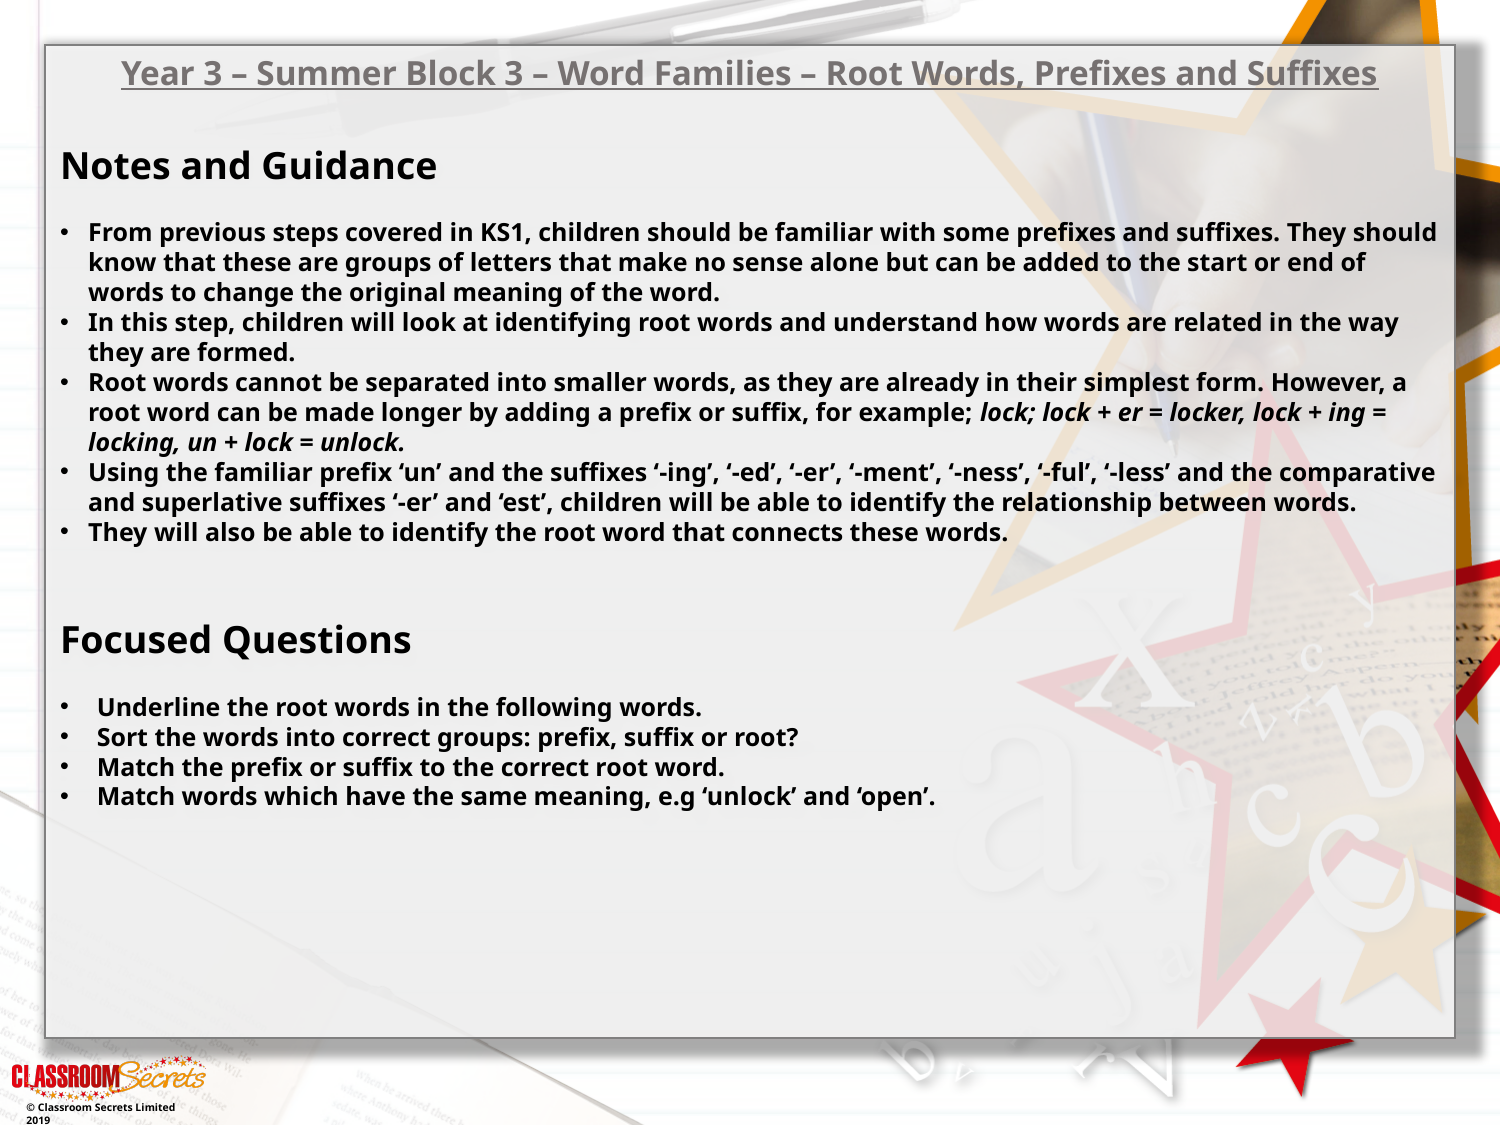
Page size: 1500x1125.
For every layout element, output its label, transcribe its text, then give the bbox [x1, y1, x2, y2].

text_box Year 3 – Summer Block 3 – Word Families – Root Words, Prefixes and Suffixes Notes and Guidance From previous steps covered in KS1, children should be familiar with some prefixes and suffixes. They should know that these are groups of letters that make no sense alone but can be added to the start or end of words to change the original meaning of the word. In this step, children will look at identifying root words and understand how words are related in the way they are formed. Root words cannot be separated into smaller words, as they are already in their simplest form. However, a root word can be made longer by adding a prefix or suffix, for example; lock; lock + er = locker, lock + ing = locking, un + lock = unlock. Using the familiar prefix ‘un’ and the suffixes ‘-ing’, ‘-ed’, ‘-er’, ‘-ment’, ‘-ness’, ‘-ful’, ‘-less’ and the comparative and superlative suffixes ‘-er’ and ‘est’, children will be able to identify the relationship between words. They will also be able to identify the root word that connects these words. Focused Questions Underline the root words in the following words. Sort the words into correct groups: prefix, suffix or root? Match the prefix or suffix to the correct root word. Match words which have the same meaning, e.g ‘unlock’ and ‘open’. [44, 44, 1456, 1039]
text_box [11, 1055, 217, 1122]
picture [0, 0, 1500, 1125]
